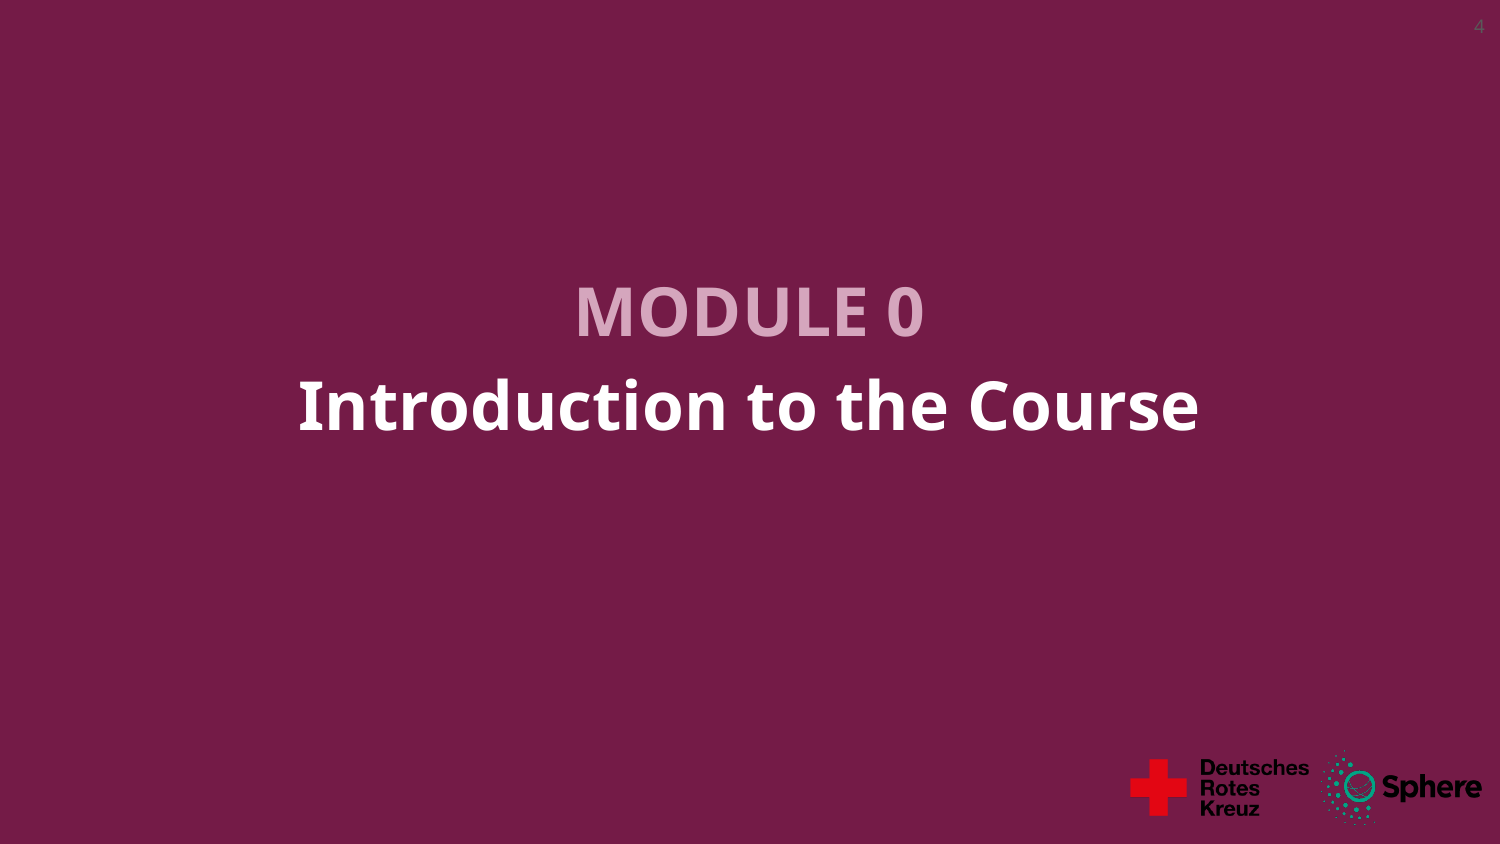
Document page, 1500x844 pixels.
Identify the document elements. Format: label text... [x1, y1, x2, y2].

slide_number 4 [1410, 0, 1500, 65]
title MODULE 0 Introduction to the Course [51, 122, 1449, 459]
picture [1319, 749, 1483, 826]
picture [1130, 759, 1309, 816]
